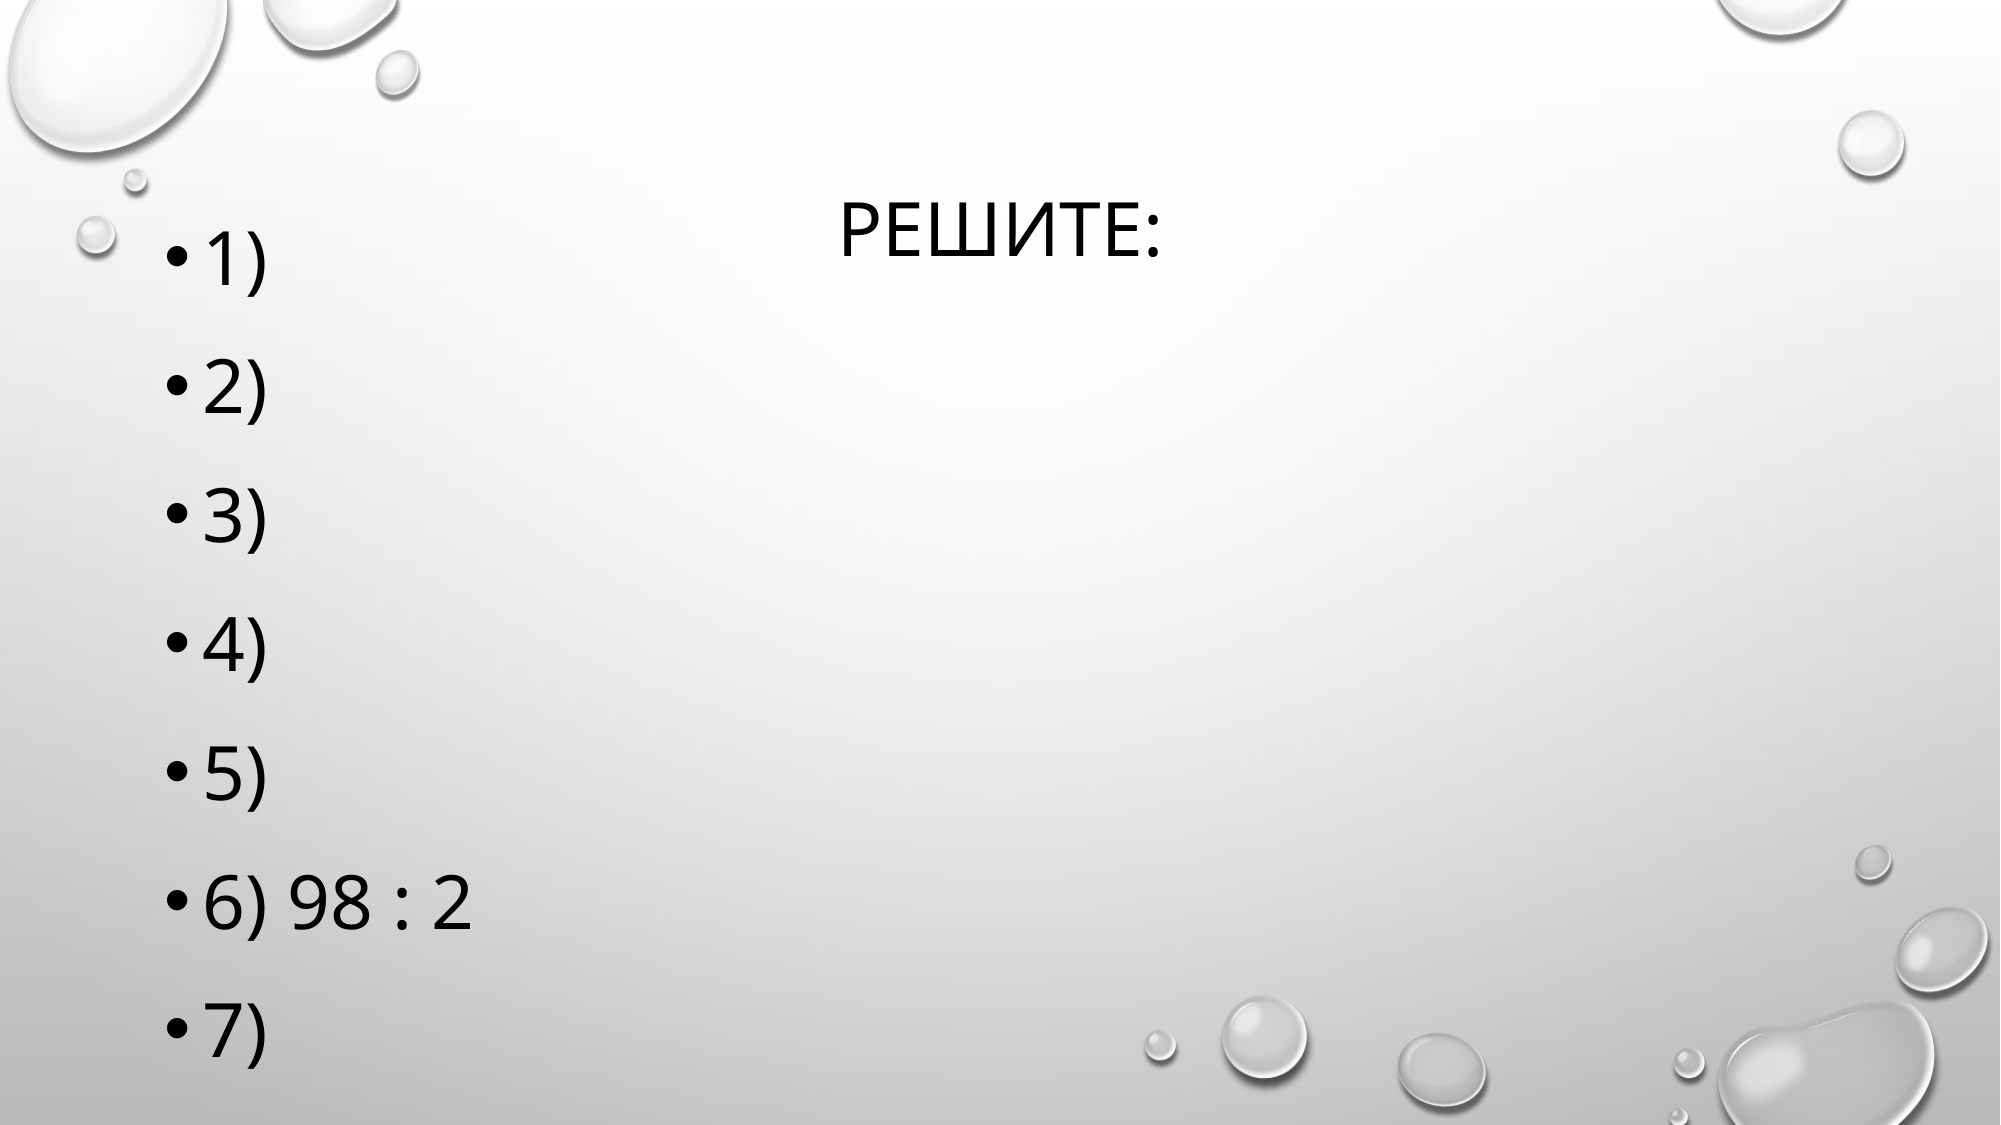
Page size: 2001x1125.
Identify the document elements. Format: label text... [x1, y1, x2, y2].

picture [0, 0, 2000, 1125]
title Решите: [149, 101, 1851, 364]
